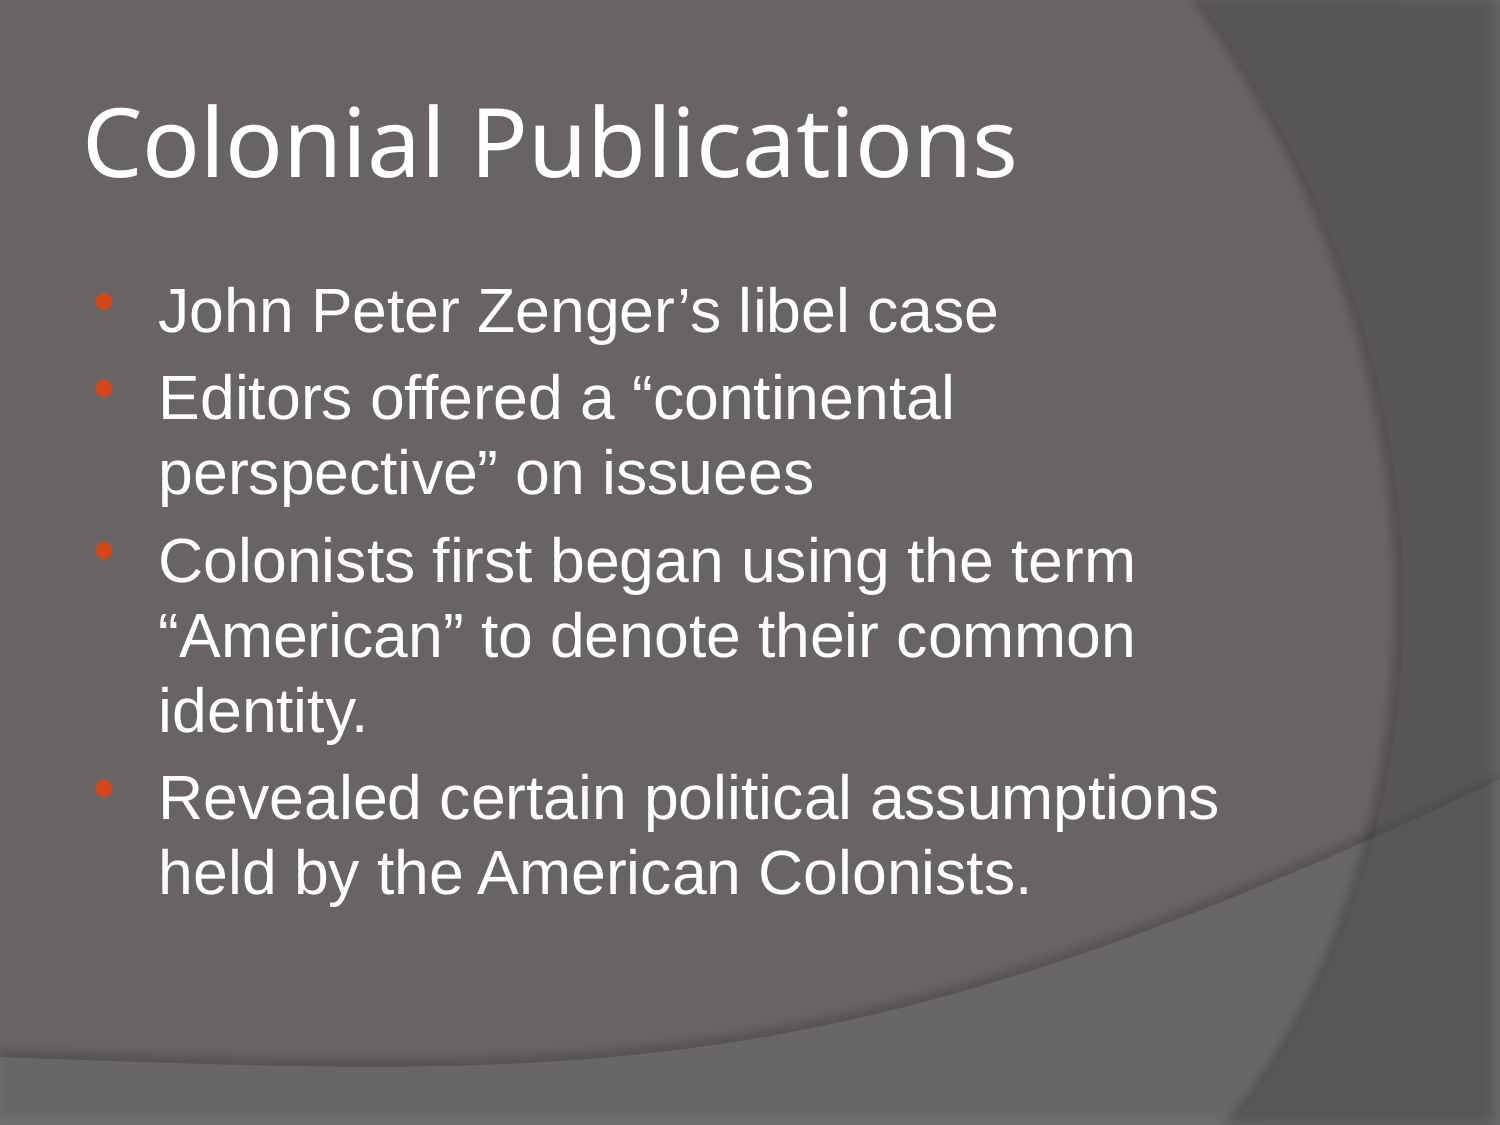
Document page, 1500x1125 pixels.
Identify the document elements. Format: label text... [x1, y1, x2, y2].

list John Peter Zenger’s libel case Editors offered a “continental perspective” on issuees Colonists first began using the term “American” to denote their common identity. Revealed certain political assumptions held by the American Colonists. [75, 262, 1300, 1005]
title Colonial Publications [75, 45, 1300, 233]
